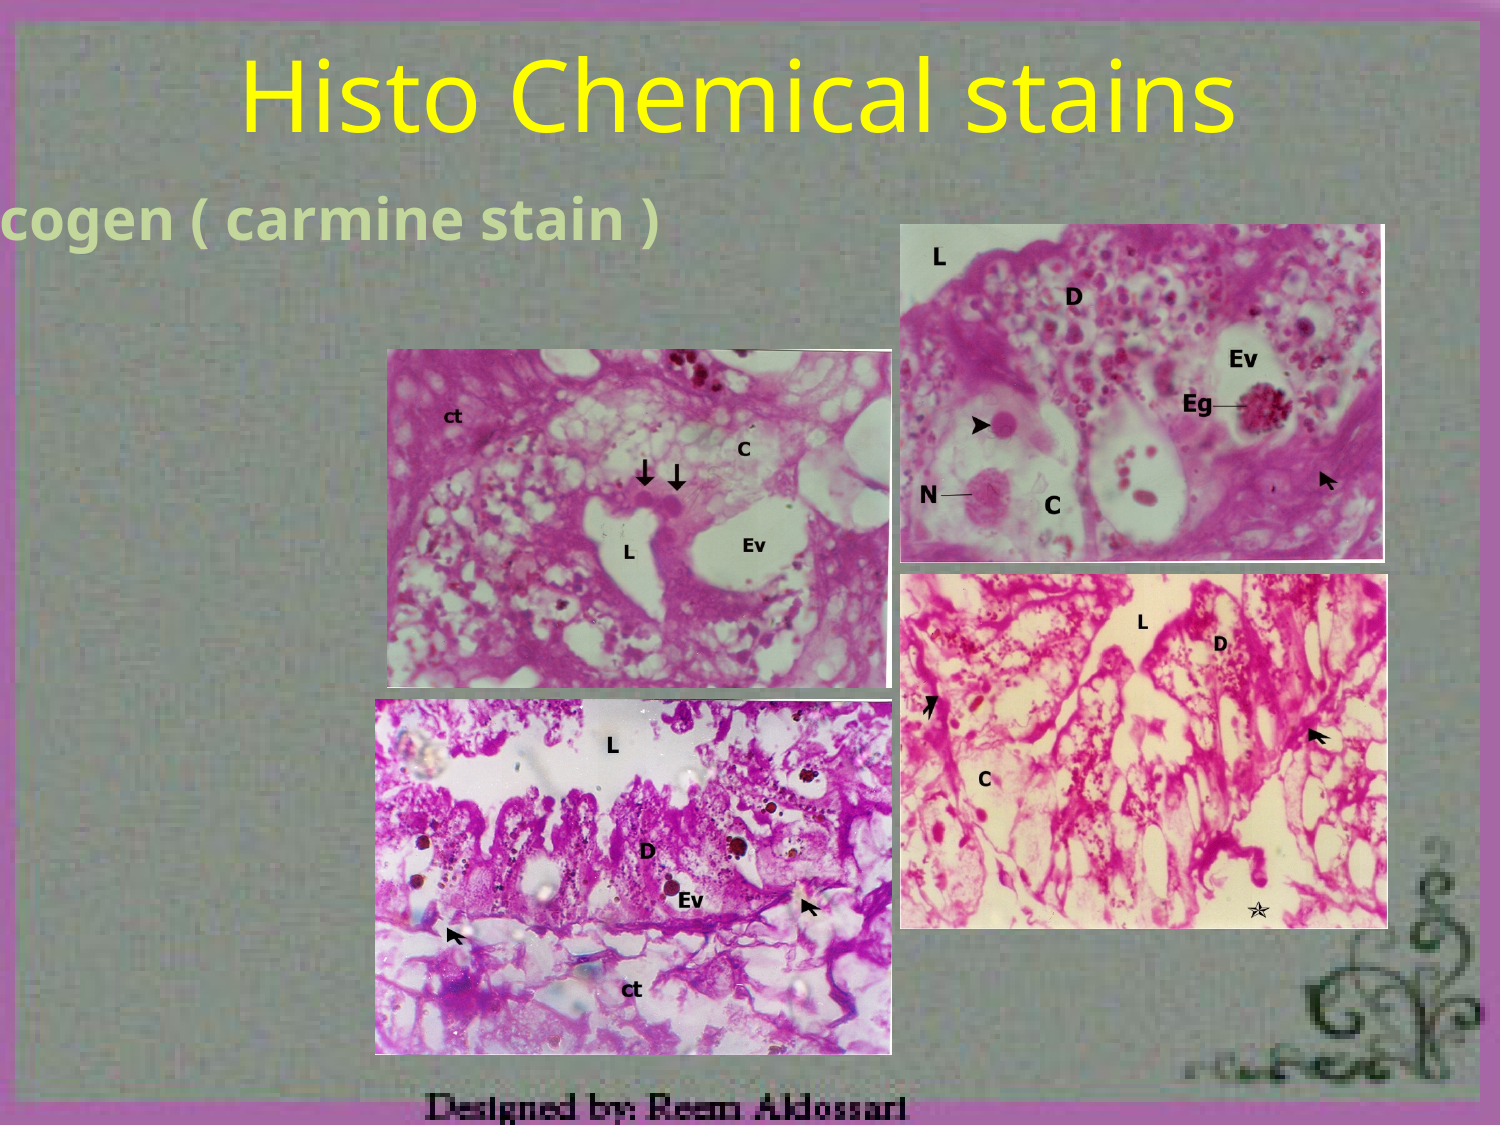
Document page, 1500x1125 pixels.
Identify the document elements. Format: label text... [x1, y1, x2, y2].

text_box Histo Chemical stains [222, 24, 1255, 160]
picture [0, 0, 1500, 1125]
text_box Glycogen ( carmine stain ) [0, 174, 676, 800]
